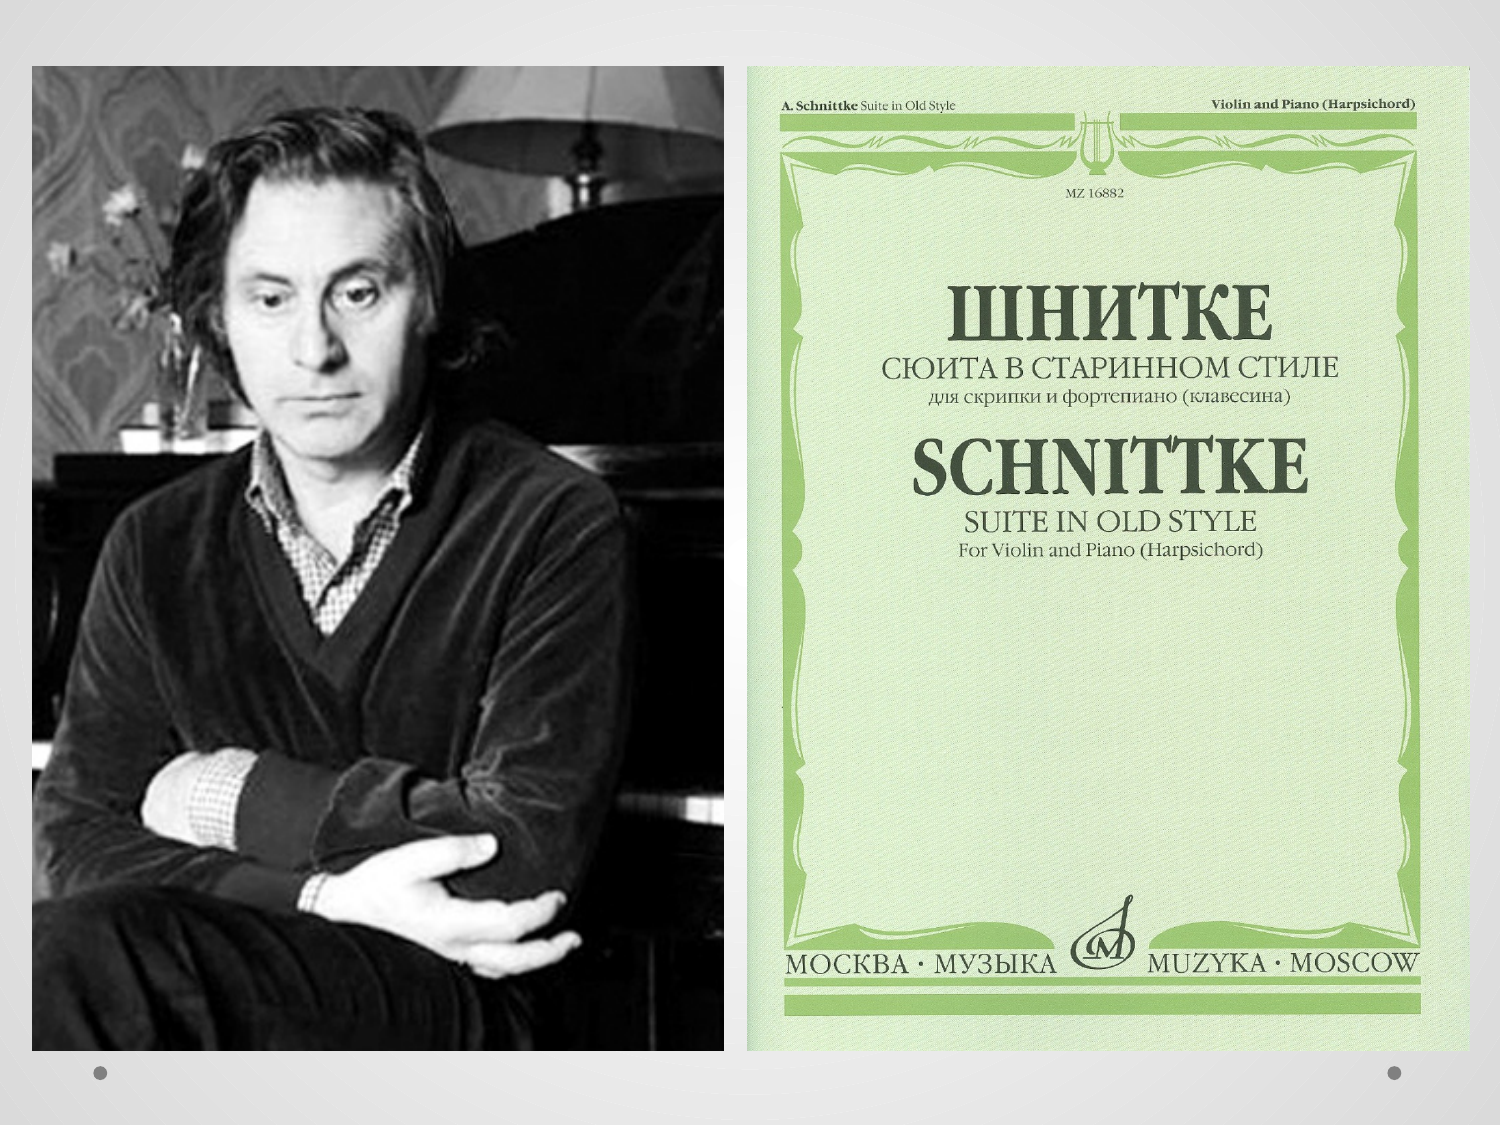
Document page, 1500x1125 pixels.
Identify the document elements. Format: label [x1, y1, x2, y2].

picture [32, 66, 724, 1051]
picture [747, 66, 1470, 1051]
